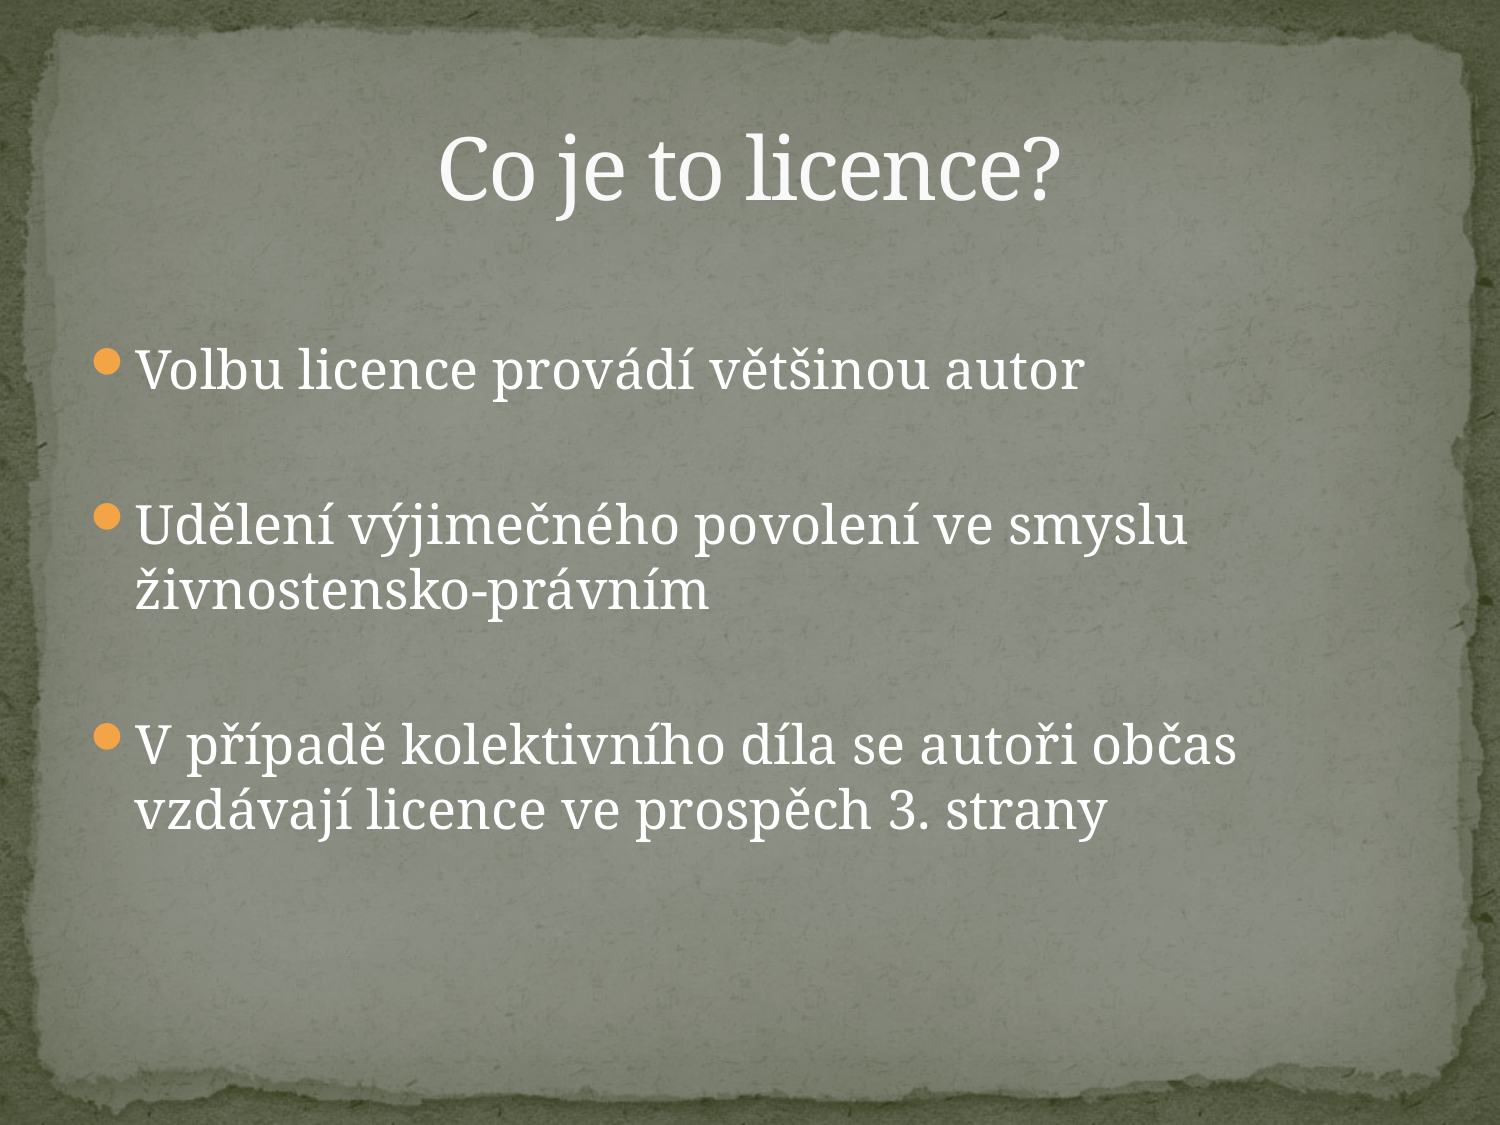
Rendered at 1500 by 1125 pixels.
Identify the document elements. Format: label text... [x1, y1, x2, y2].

list Volbu licence provádí většinou autor Udělení výjimečného povolení ve smyslu živnostensko-právním V případě kolektivního díla se autoři občas vzdávají licence ve prospěch 3. strany [75, 249, 1425, 1000]
title Co je to licence? [74, 24, 1425, 225]
